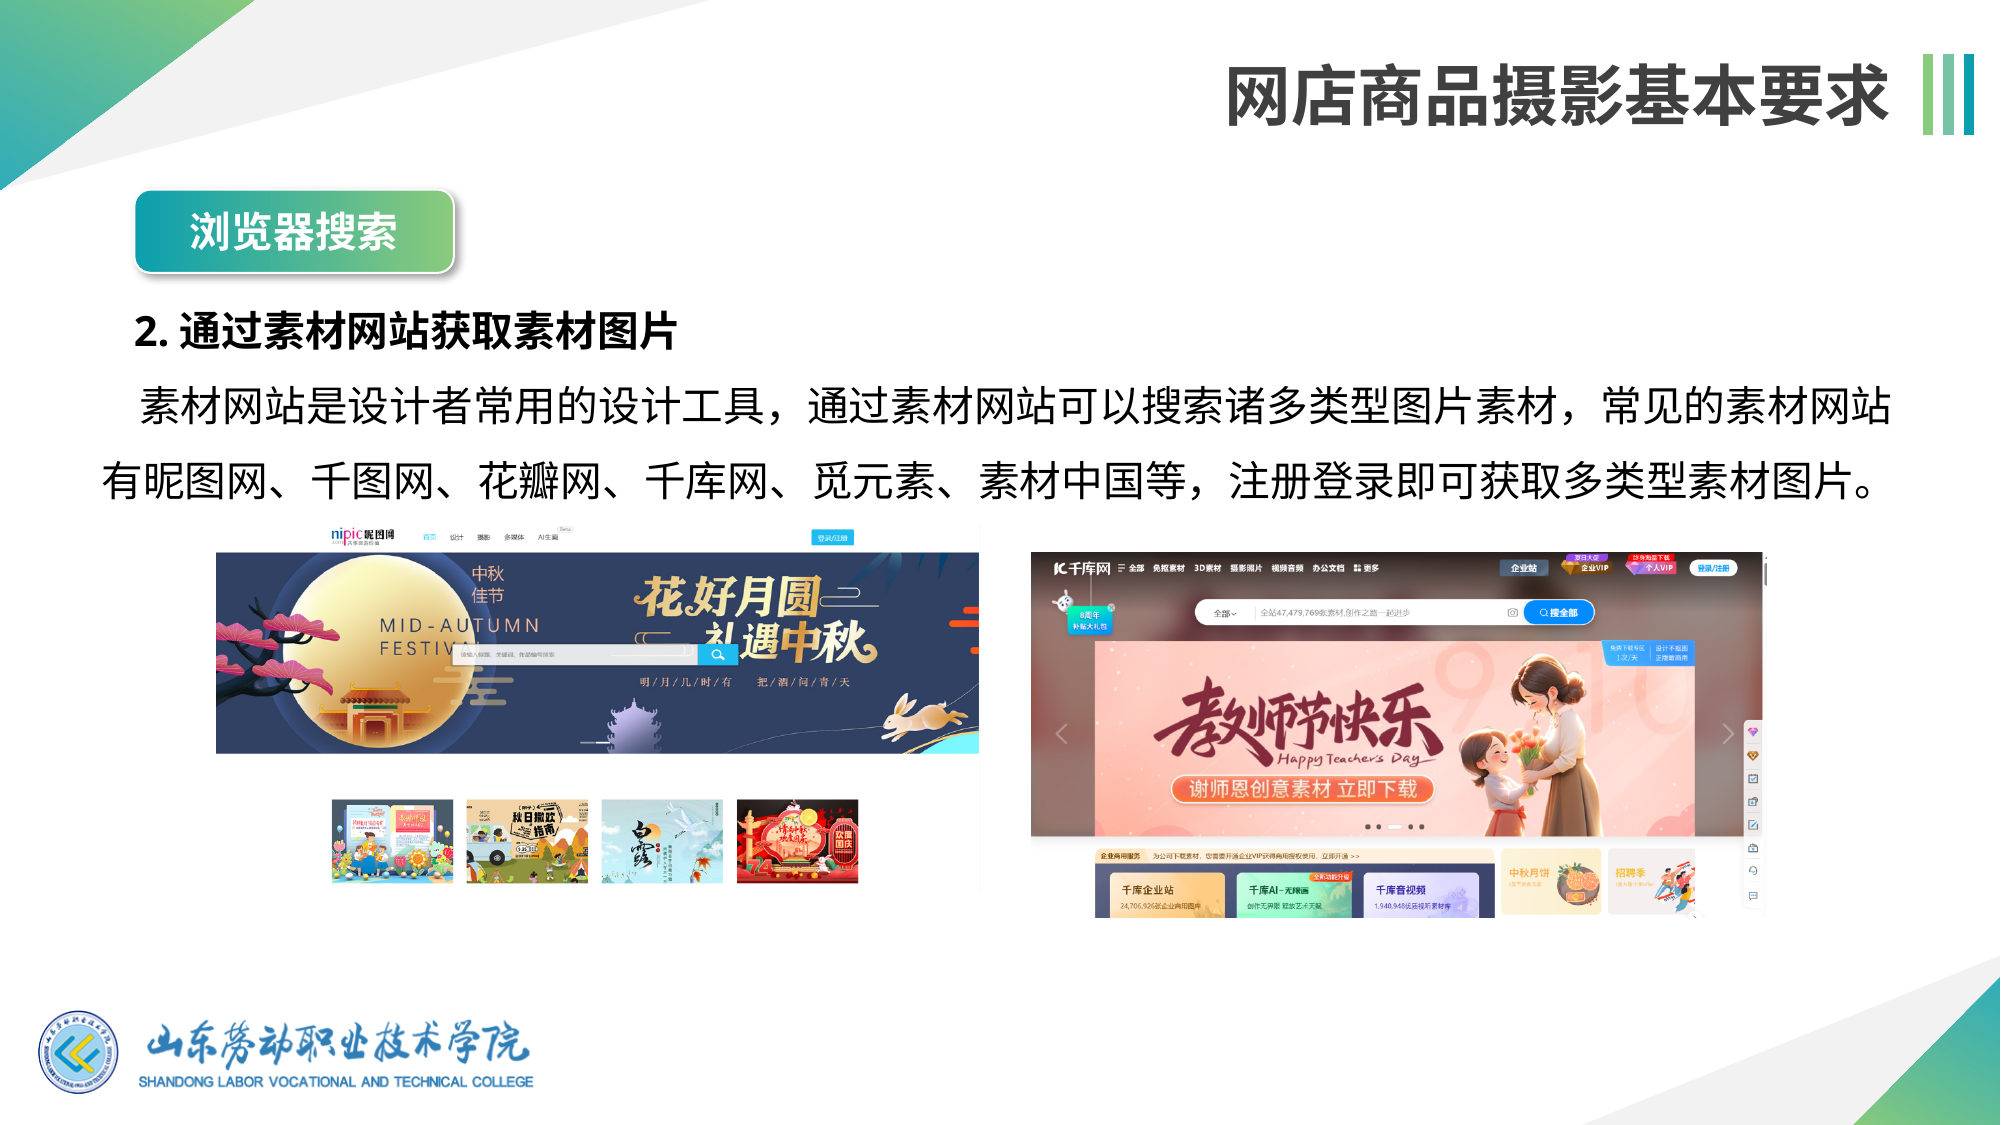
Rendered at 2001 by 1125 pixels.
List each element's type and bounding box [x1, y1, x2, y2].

text_box [1928, 54, 1969, 136]
text_box [0, 0, 2000, 1125]
picture [216, 522, 981, 891]
text_box [134, 189, 454, 273]
picture [38, 1010, 550, 1094]
picture [1031, 552, 1767, 918]
